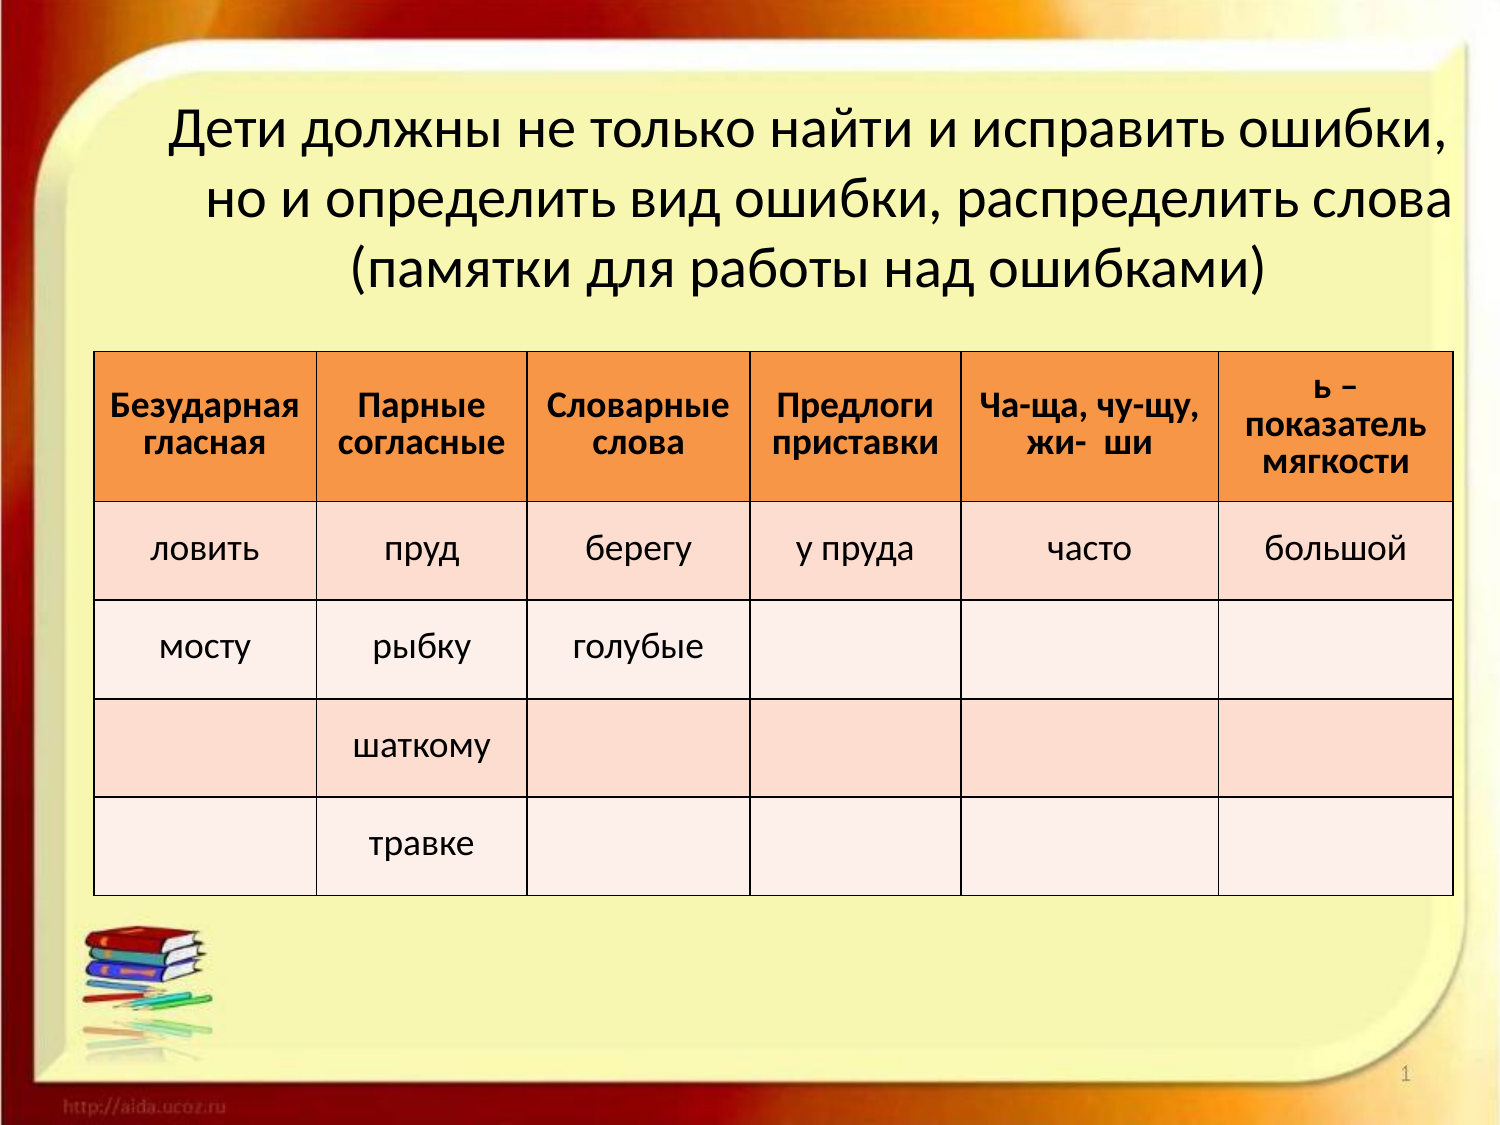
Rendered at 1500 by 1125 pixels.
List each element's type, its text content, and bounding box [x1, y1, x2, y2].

table_cell [962, 798, 1218, 895]
table_cell большой [1219, 502, 1452, 599]
table_header Безударная гласная [95, 352, 316, 501]
text_box Дети должны не только найти и исправить ошибки, но и определить вид ошибки, распределить слова (памятки для работы над ошибками) [117, 81, 1500, 1025]
table_cell [962, 700, 1218, 796]
table_header Парные согласные [317, 352, 526, 501]
table_cell [1219, 601, 1452, 698]
table_cell у пруда [751, 502, 960, 599]
table_cell [95, 798, 316, 895]
table_cell [962, 601, 1218, 698]
table_cell травке [317, 798, 526, 895]
table_cell [1219, 798, 1452, 895]
table_cell [751, 700, 960, 796]
table_cell часто [962, 502, 1218, 599]
table_cell берегу [528, 502, 749, 599]
table_cell [751, 601, 960, 698]
table_cell мосту [95, 601, 316, 698]
table_cell рыбку [317, 601, 526, 698]
table_header Предлоги приставки [751, 352, 960, 501]
table_cell шаткому [317, 700, 526, 796]
table_cell [95, 700, 316, 796]
table_header ь – показатель мягкости [1219, 352, 1452, 501]
table_header Ча-ща, чу-щу, жи- ши [962, 352, 1218, 501]
table_cell [528, 798, 749, 895]
table_cell пруд [317, 502, 526, 599]
table_cell голубые [528, 601, 749, 698]
picture [0, 0, 1500, 1125]
table_cell [751, 798, 960, 895]
table_header Словарные слова [528, 352, 749, 501]
table_cell [1219, 700, 1452, 796]
table_cell ловить [95, 502, 316, 599]
table_cell [528, 700, 749, 796]
